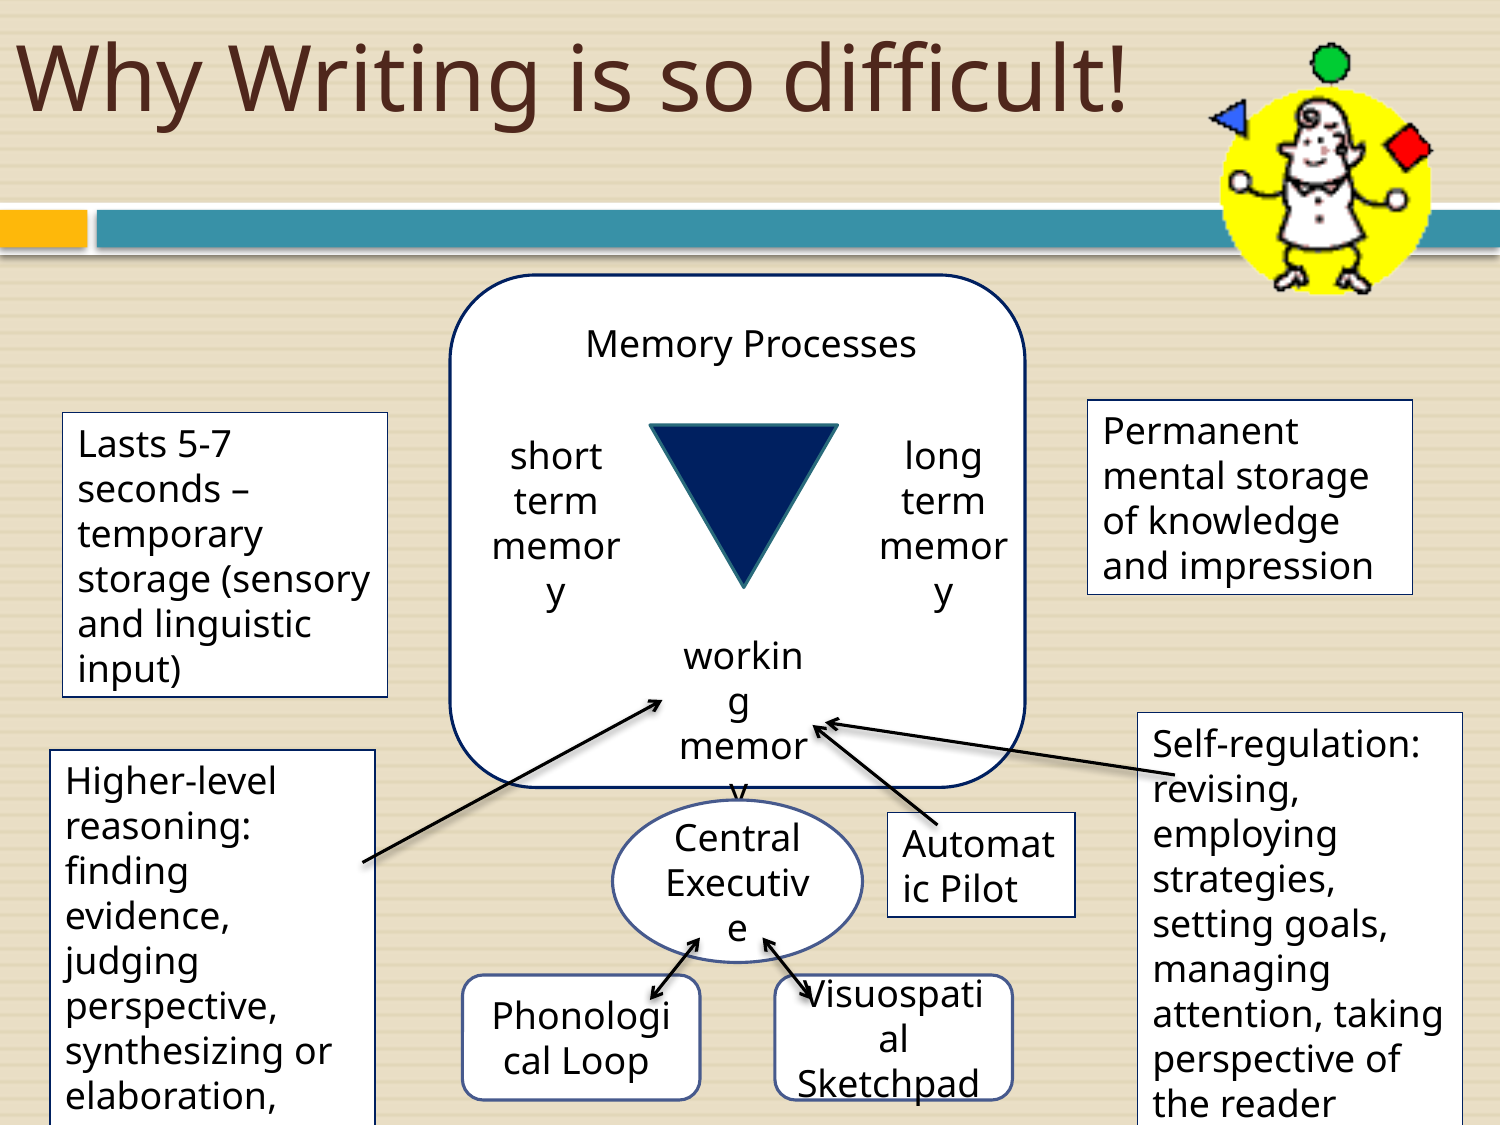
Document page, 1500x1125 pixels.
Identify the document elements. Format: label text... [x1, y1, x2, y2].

title Why Writing is so difficult! [0, 0, 1291, 151]
text_box Permanent mental storage of knowledge and impression [1087, 399, 1413, 595]
text_box Higher-level reasoning: finding evidence, judging perspective, synthesizing or elaboration, having a new idea [50, 749, 375, 1125]
text_box Visuospatial Sketchpad [773, 973, 1015, 1102]
text_box Phonological Loop [460, 973, 702, 1102]
text_box Self-regulation: revising, employing strategies, setting goals, managing attention, taking perspective of the reader [1137, 712, 1463, 1125]
text_box Lasts 5-7 seconds – temporary storage (sensory and linguistic input) [62, 412, 388, 698]
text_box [449, 274, 1026, 788]
text_box Automatic Pilot [887, 812, 1075, 918]
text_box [362, 699, 663, 863]
text_box Central Executive [610, 798, 865, 965]
picture [1199, 37, 1444, 302]
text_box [812, 724, 938, 826]
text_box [824, 677, 1176, 776]
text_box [649, 937, 701, 1001]
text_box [762, 937, 813, 1001]
